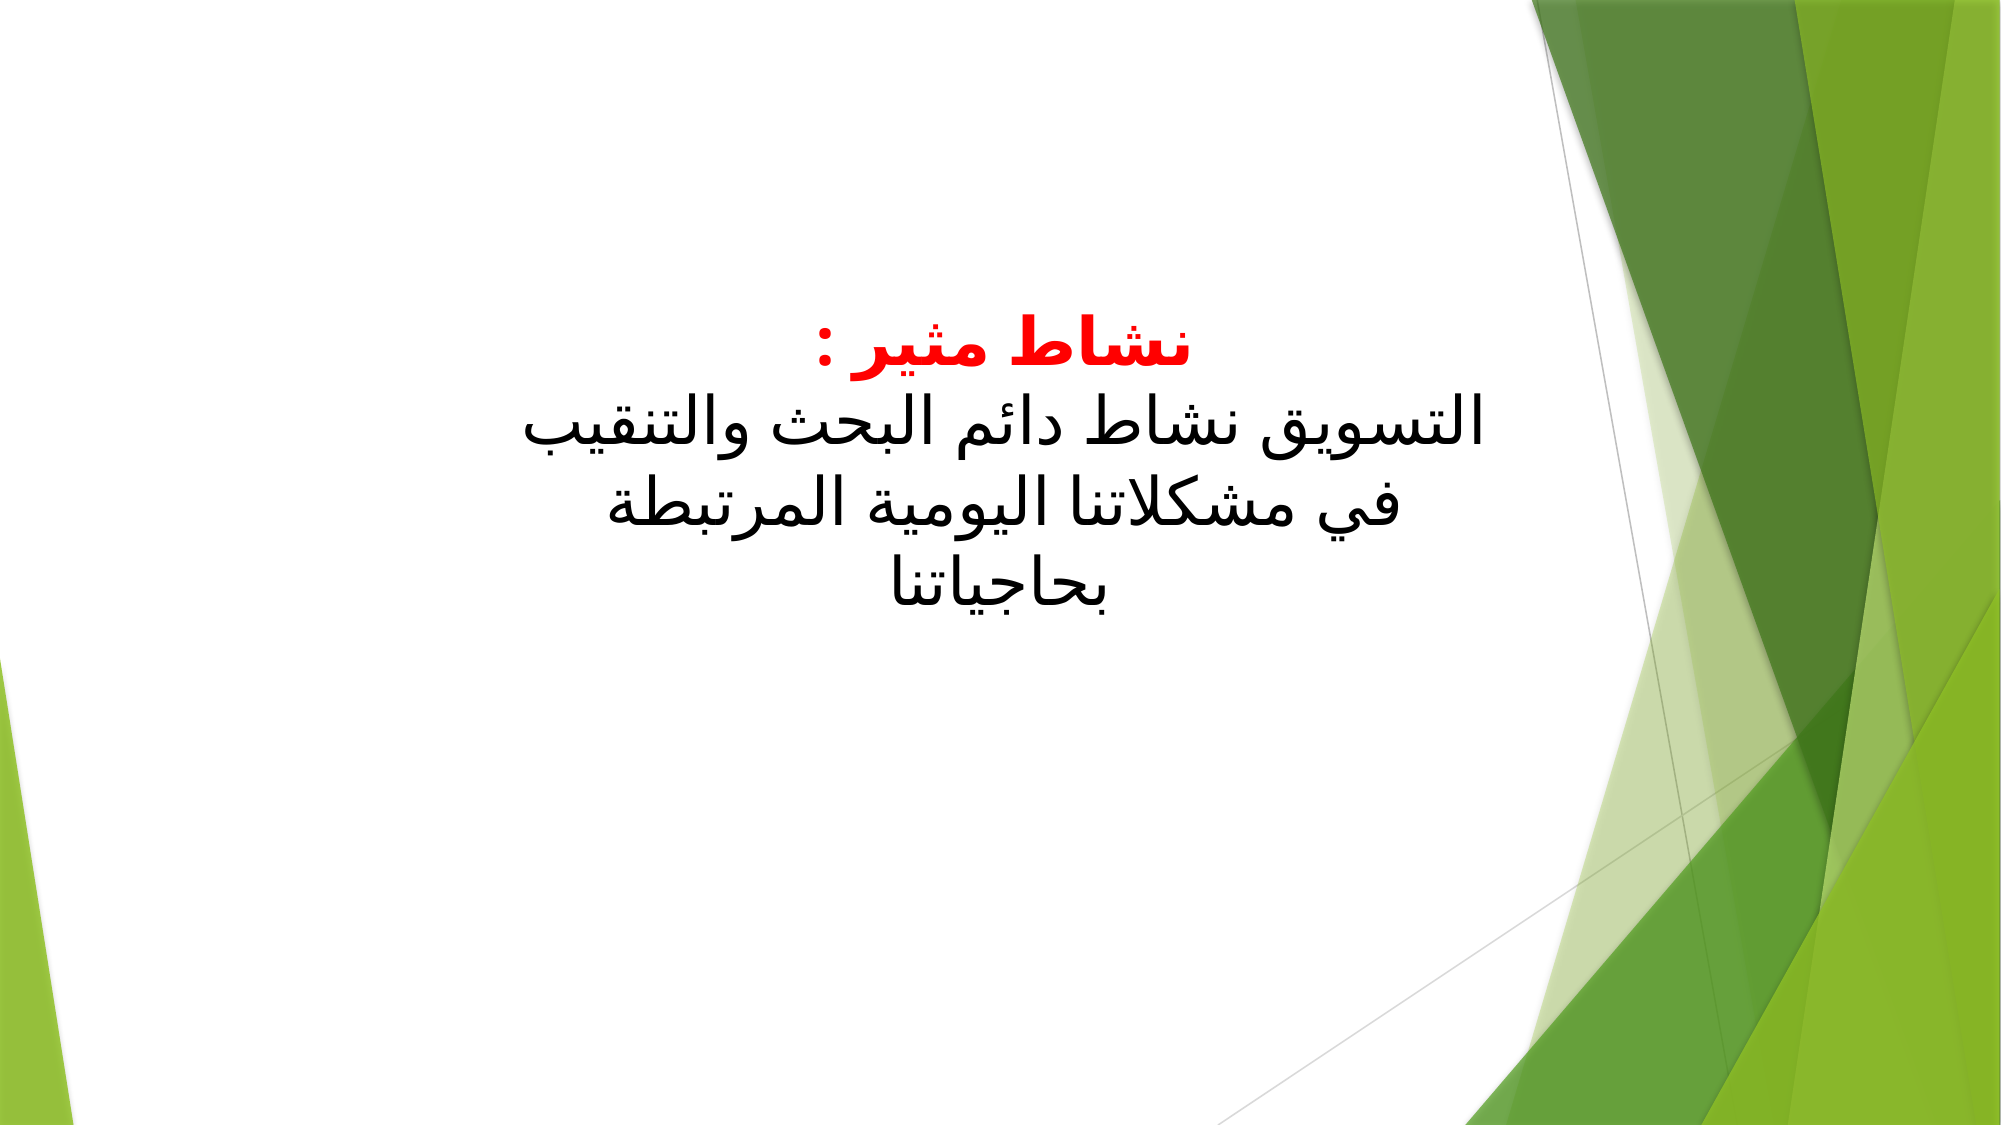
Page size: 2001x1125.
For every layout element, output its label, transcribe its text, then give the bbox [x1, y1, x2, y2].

text_box نشاط مثير : التسويق نشاط دائم البحث والتنقيب في مشكلاتنا اليومية المرتبطة بحاجياتنا [504, 291, 1505, 626]
